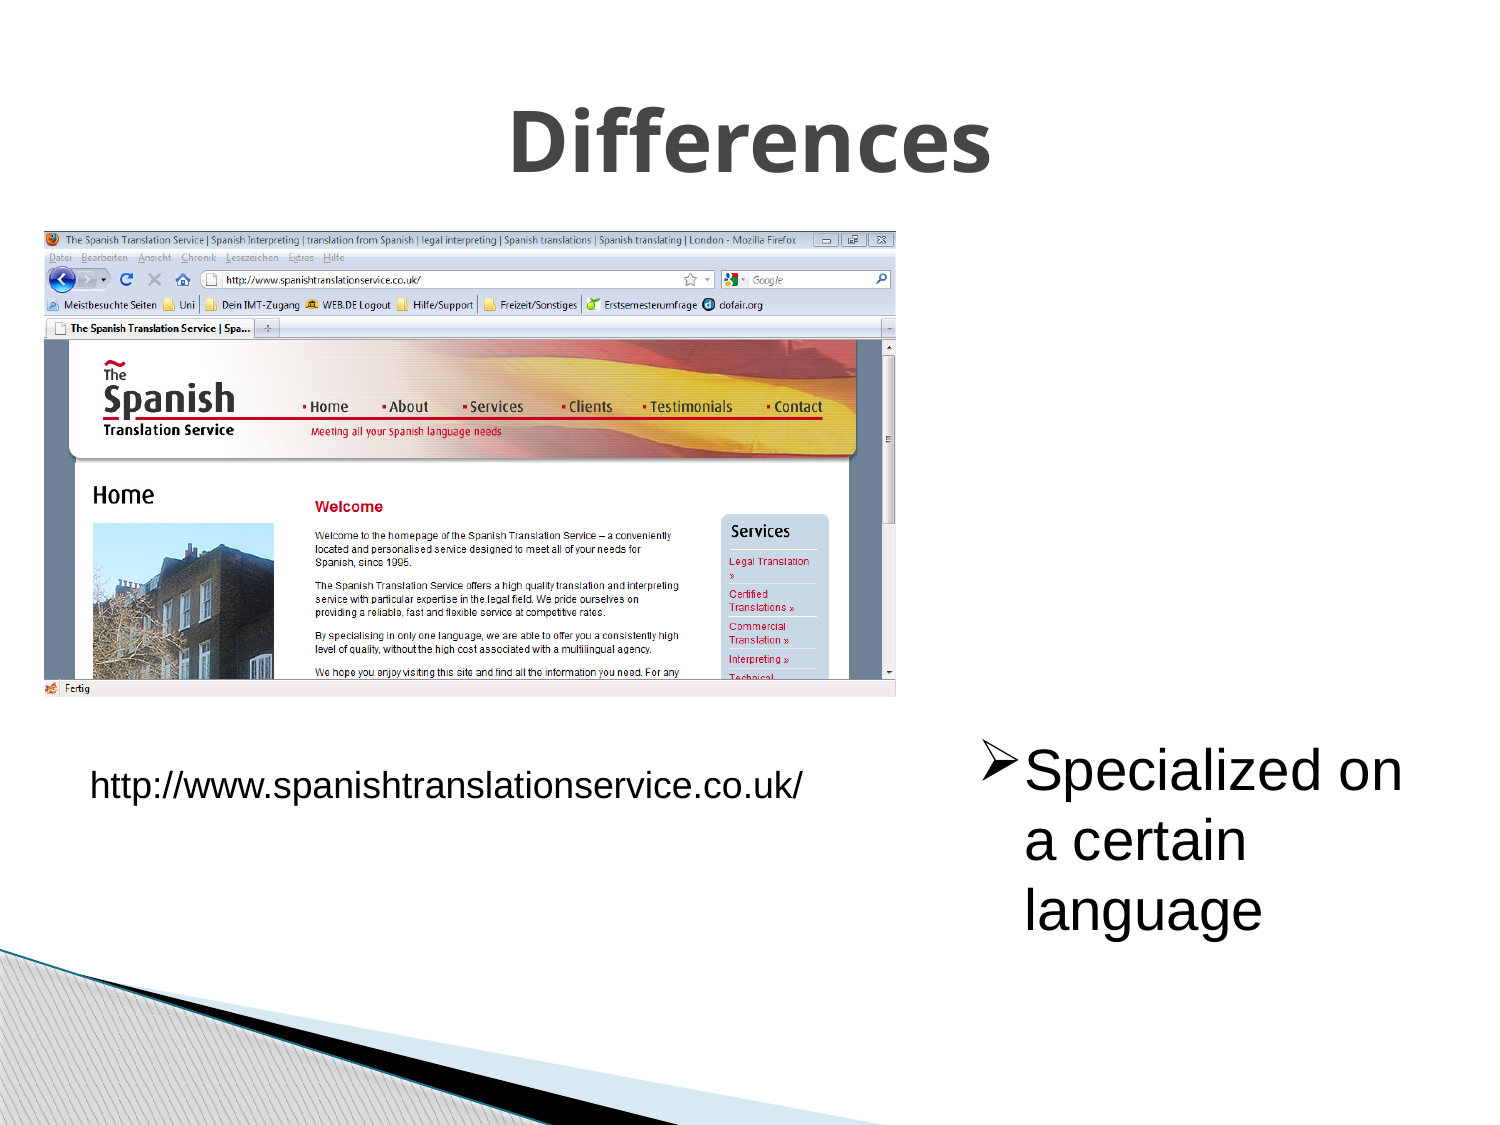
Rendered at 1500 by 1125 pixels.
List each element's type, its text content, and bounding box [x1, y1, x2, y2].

title Differences [75, 45, 1425, 233]
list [37, 224, 902, 704]
text_box http://www.spanishtranslationservice.co.uk/ [74, 753, 825, 814]
text_box Specialized on a certain language [962, 725, 1438, 950]
